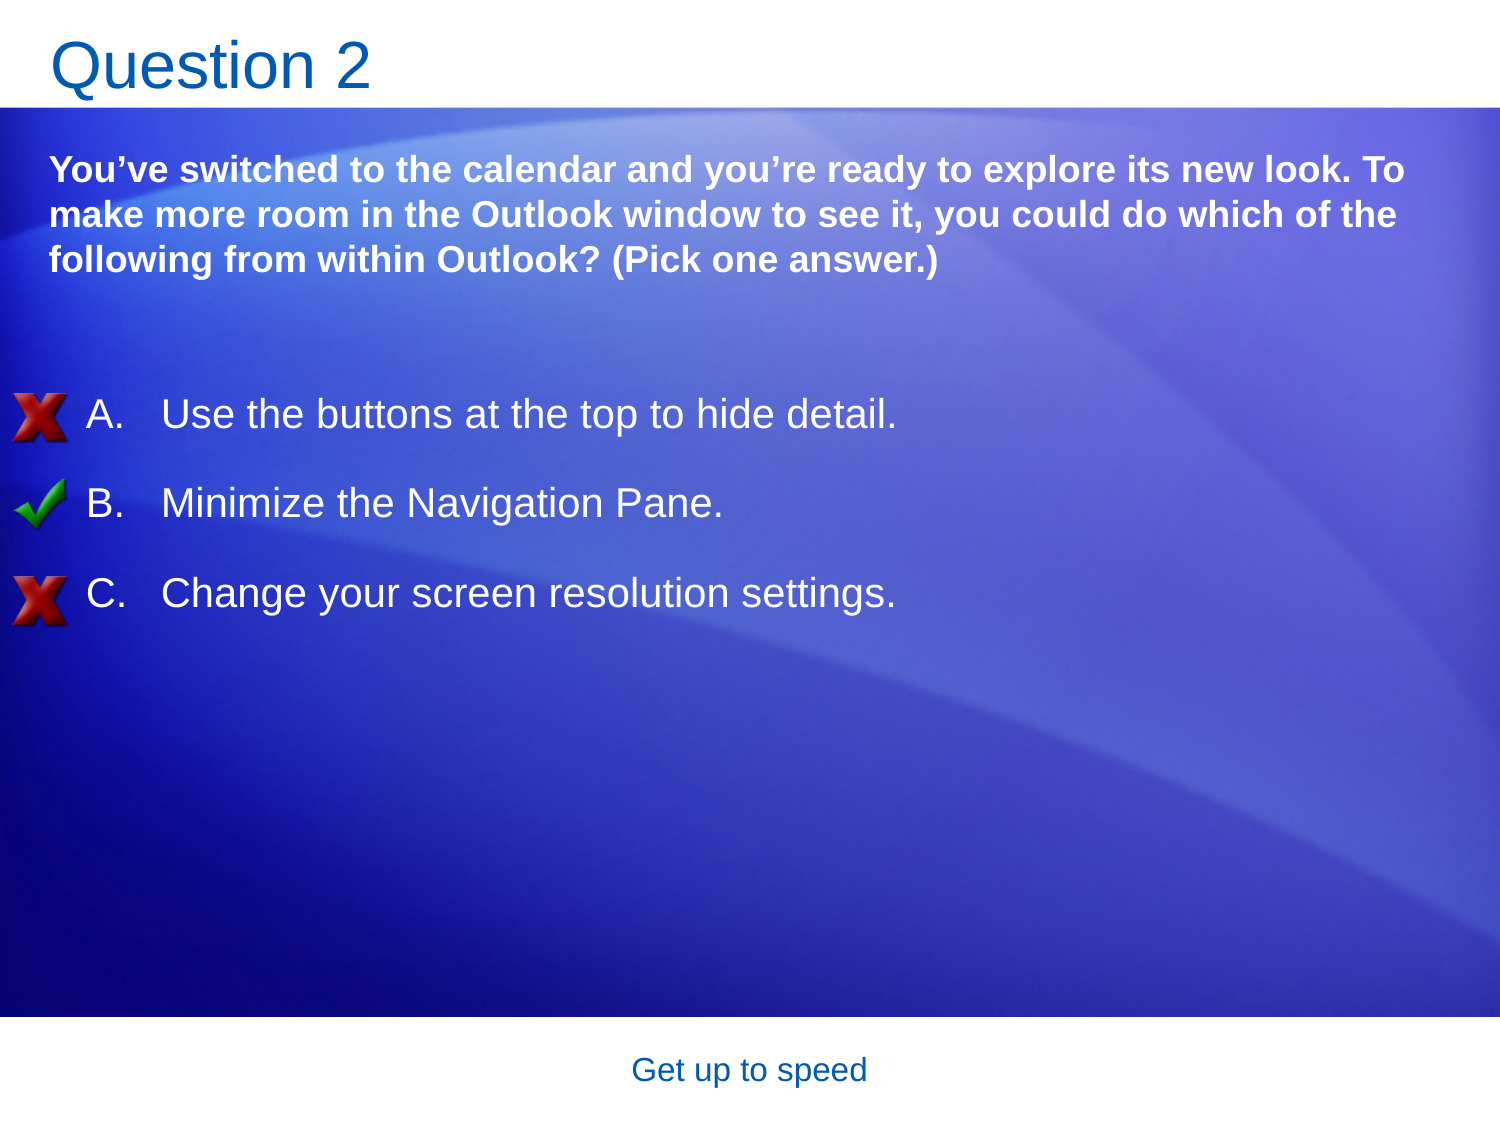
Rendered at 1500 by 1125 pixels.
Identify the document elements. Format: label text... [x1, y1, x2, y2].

footer Get up to speed [445, 1016, 1055, 1096]
picture [0, 108, 1500, 1017]
text_box You’ve switched to the calendar and you’re ready to explore its new look. To make more room in the Outlook window to see it, you could do which of the following from within Outlook? (Pick one answer.) [33, 137, 1459, 288]
list Use the buttons at the top to hide detail. Minimize the Navigation Pane. Change your screen resolution settings. [70, 378, 1442, 976]
title Question 2 [34, 11, 1386, 113]
